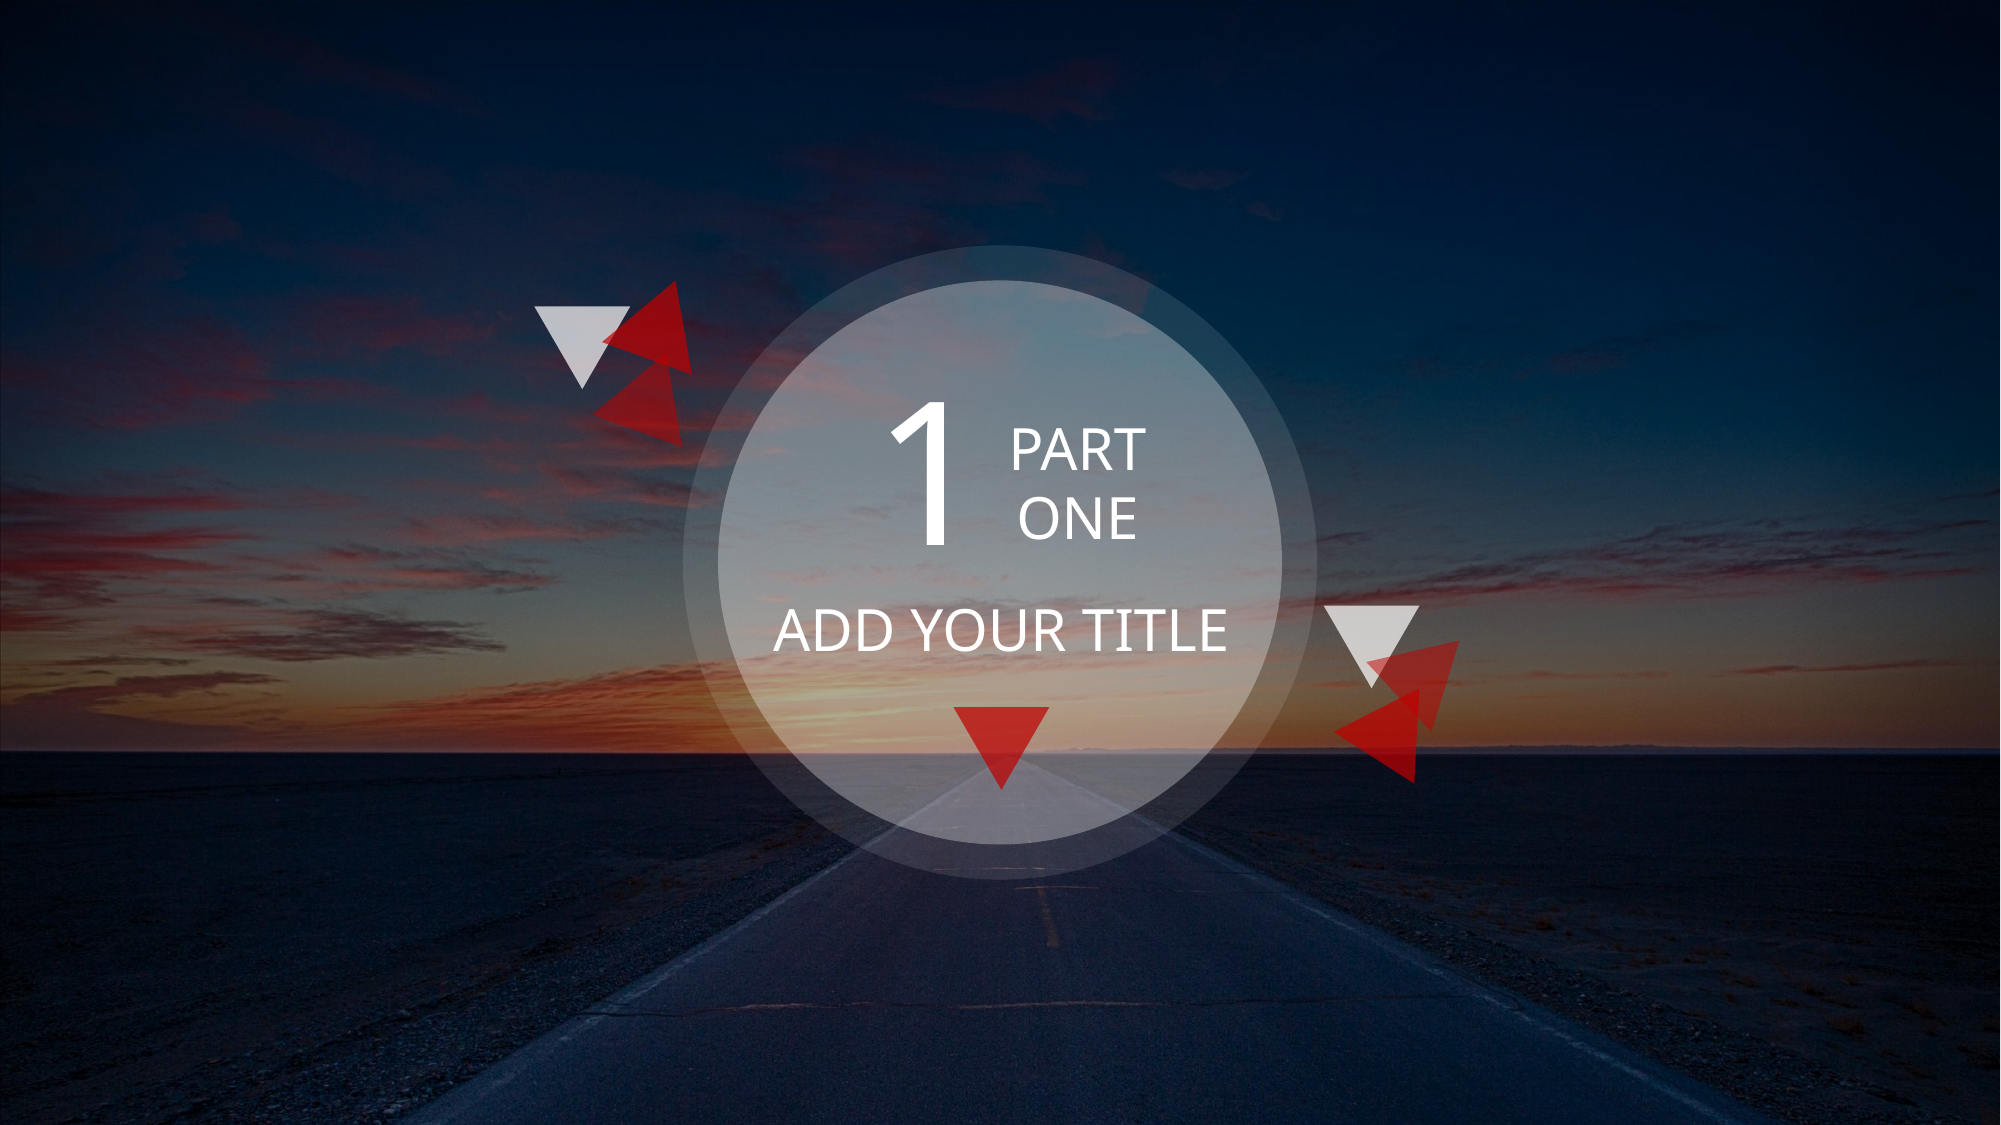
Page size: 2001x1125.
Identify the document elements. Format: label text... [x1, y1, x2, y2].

text_box 1 [809, 338, 1052, 586]
text_box [532, 305, 633, 392]
text_box PART ONE [953, 404, 1202, 559]
text_box [599, 278, 694, 377]
text_box [1331, 698, 1419, 786]
text_box [590, 351, 684, 449]
text_box [1321, 604, 1422, 691]
picture [0, 0, 2001, 1125]
text_box [951, 706, 1052, 792]
text_box ADD YOUR TITLE [749, 586, 1254, 671]
text_box [681, 244, 1319, 881]
text_box [1364, 639, 1461, 735]
text_box [716, 279, 1284, 846]
